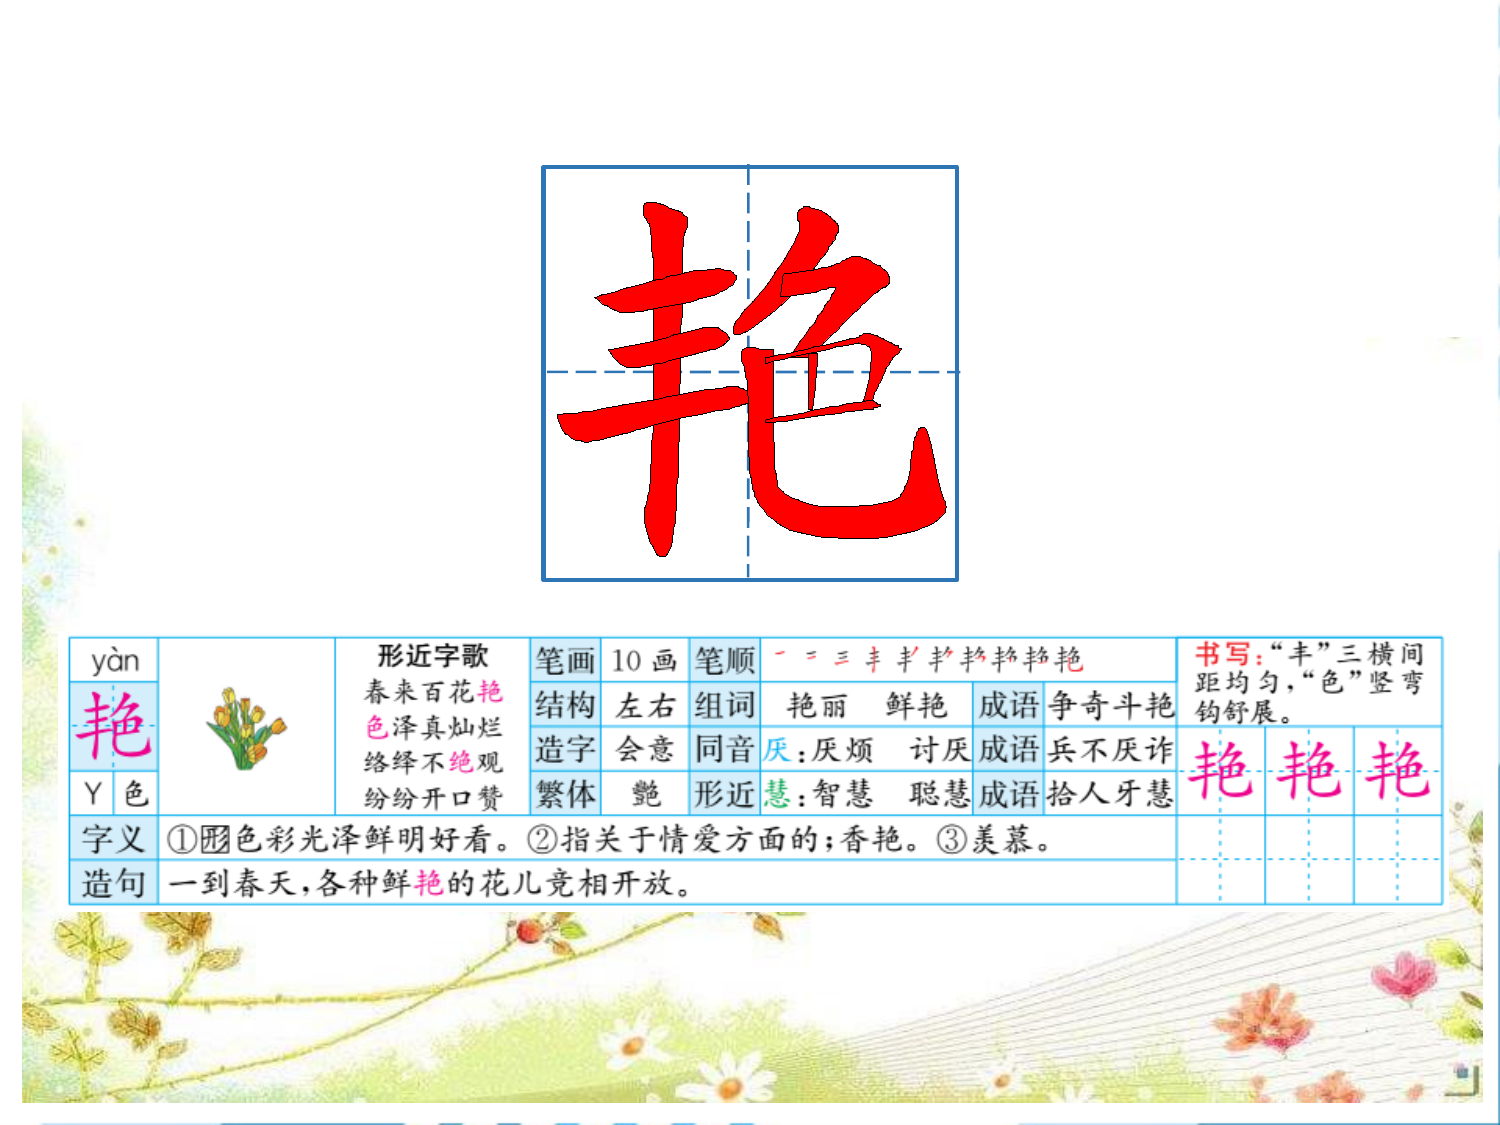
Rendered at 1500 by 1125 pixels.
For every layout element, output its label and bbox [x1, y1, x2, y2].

picture [0, 0, 1500, 1125]
text_box [543, 164, 961, 581]
